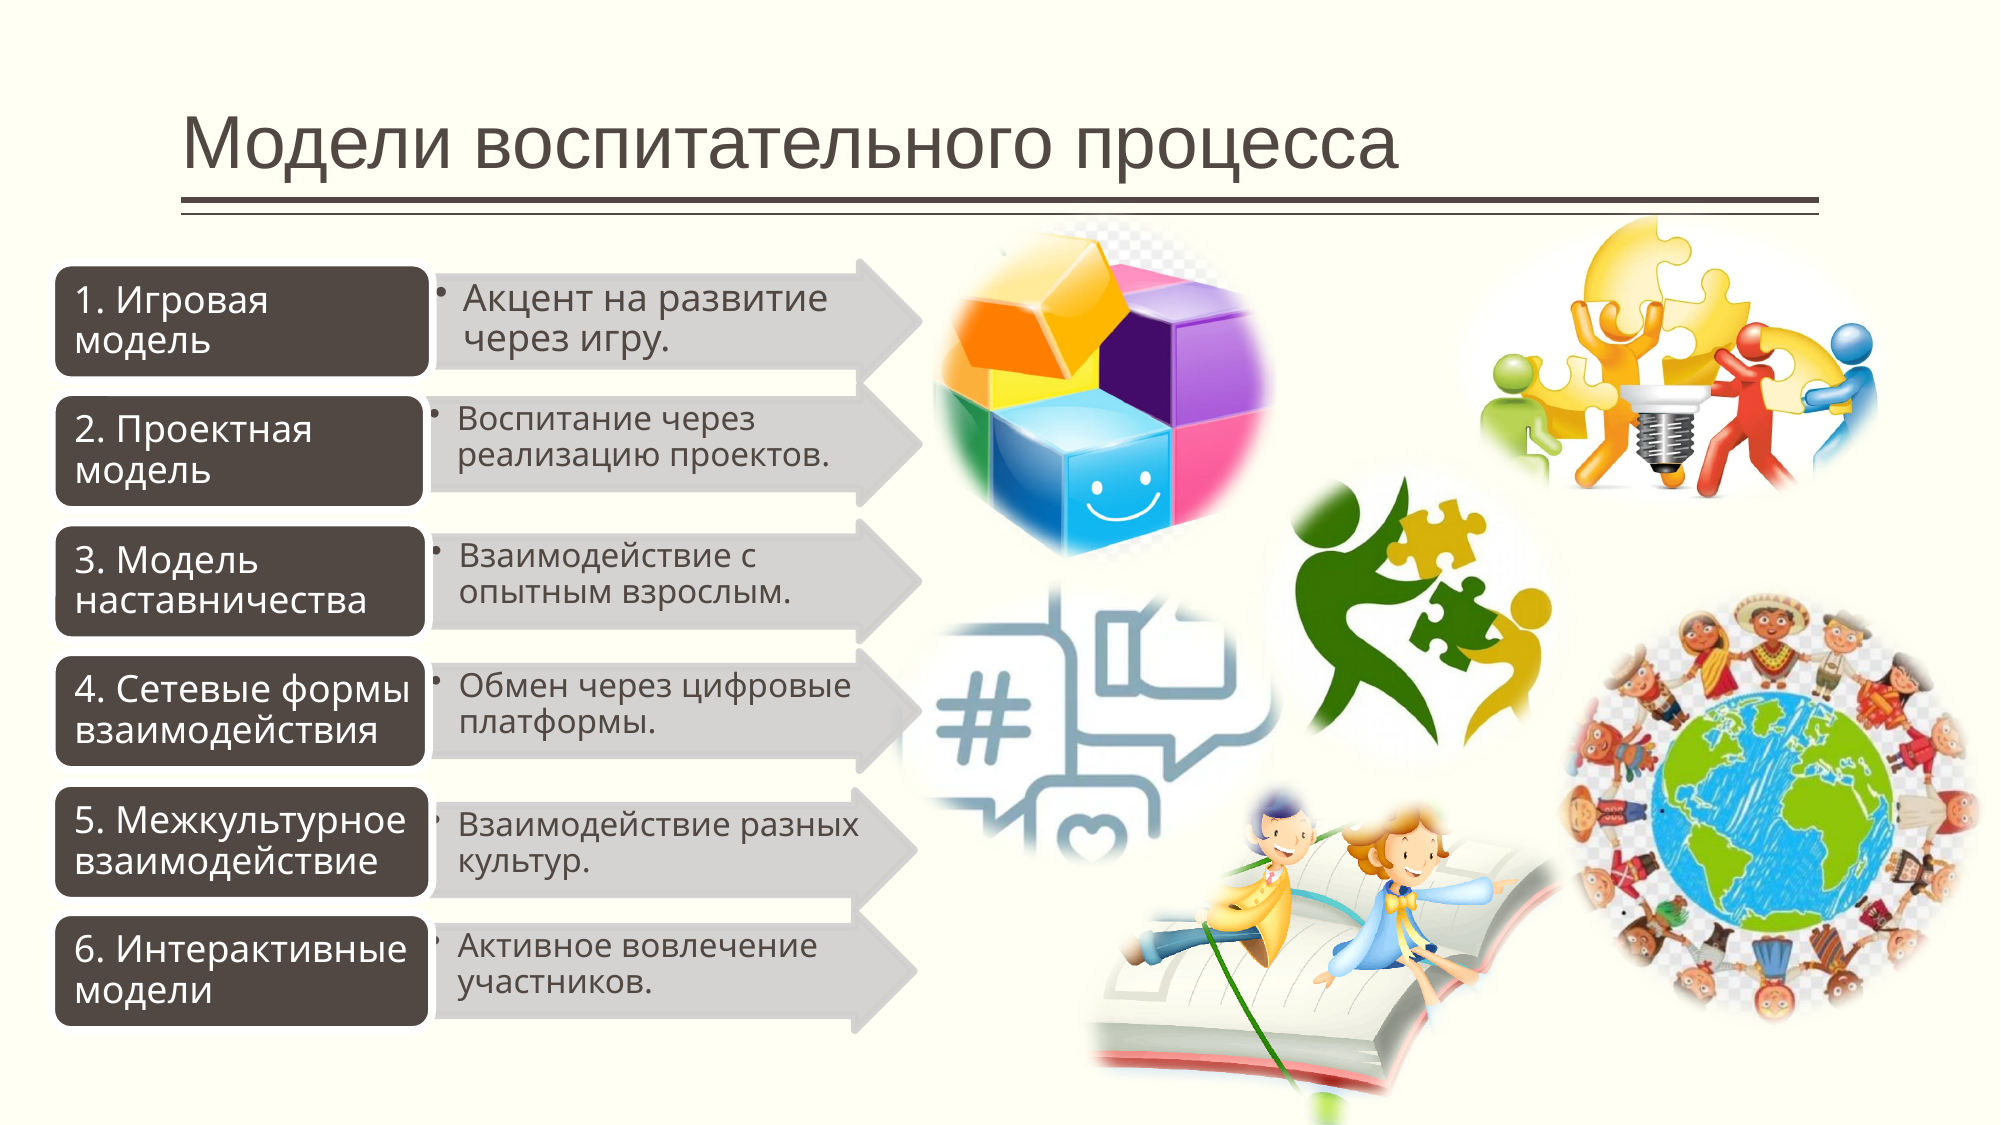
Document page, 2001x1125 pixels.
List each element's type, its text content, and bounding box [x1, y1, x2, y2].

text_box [51, 262, 918, 510]
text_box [51, 782, 919, 1031]
picture [876, 201, 1988, 1125]
title Модели воспитательного процесса [181, 12, 1819, 193]
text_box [51, 522, 919, 770]
